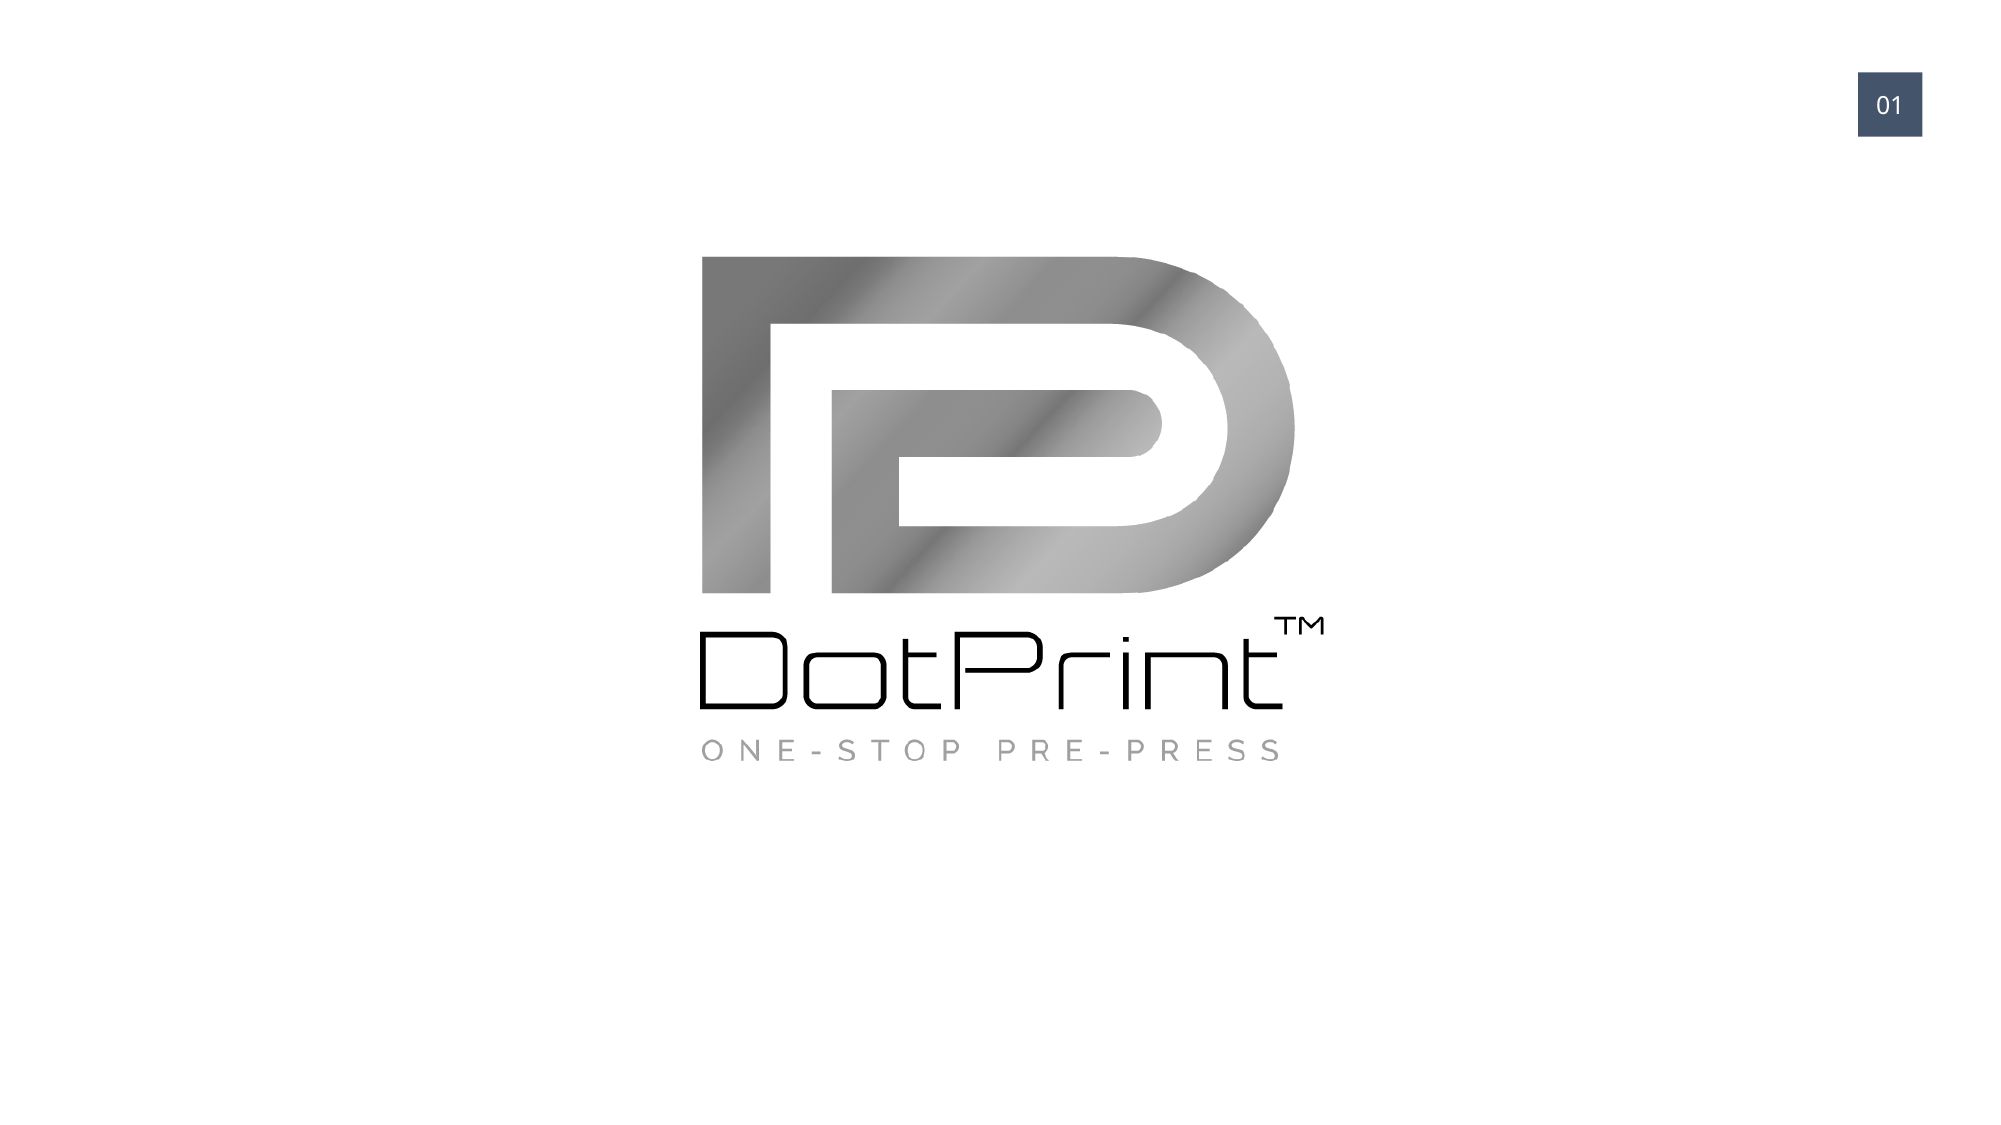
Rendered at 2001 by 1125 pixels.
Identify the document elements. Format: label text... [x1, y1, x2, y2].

picture [437, 0, 1563, 1125]
slide_number 01 [1854, 78, 1927, 130]
